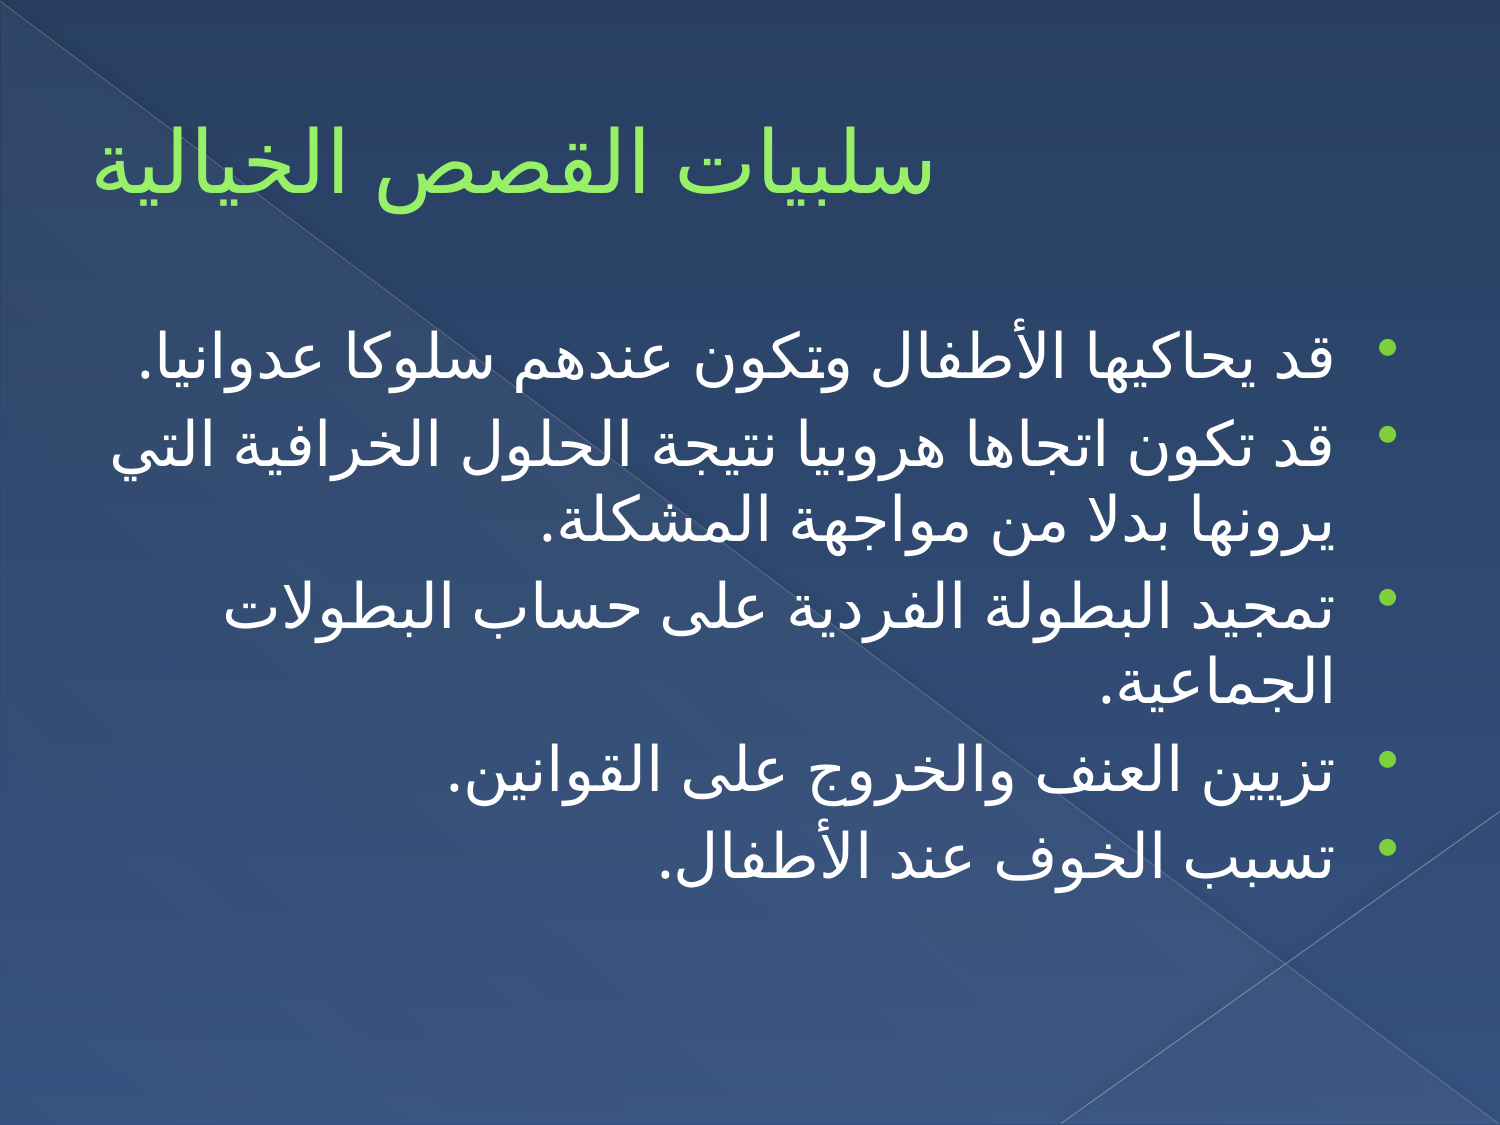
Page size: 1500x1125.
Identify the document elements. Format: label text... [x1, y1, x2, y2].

list قد يحاكيها الأطفال وتكون عندهم سلوكا عدوانيا. قد تكون اتجاها هروبيا نتيجة الحلول الخرافية التي يرونها بدلا من مواجهة المشكلة. تمجيد البطولة الفردية على حساب البطولات الجماعية. تزيين العنف والخروج على القوانين. تسبب الخوف عند الأطفال. [75, 308, 1425, 1059]
title سلبيات القصص الخيالية [75, 43, 1425, 274]
